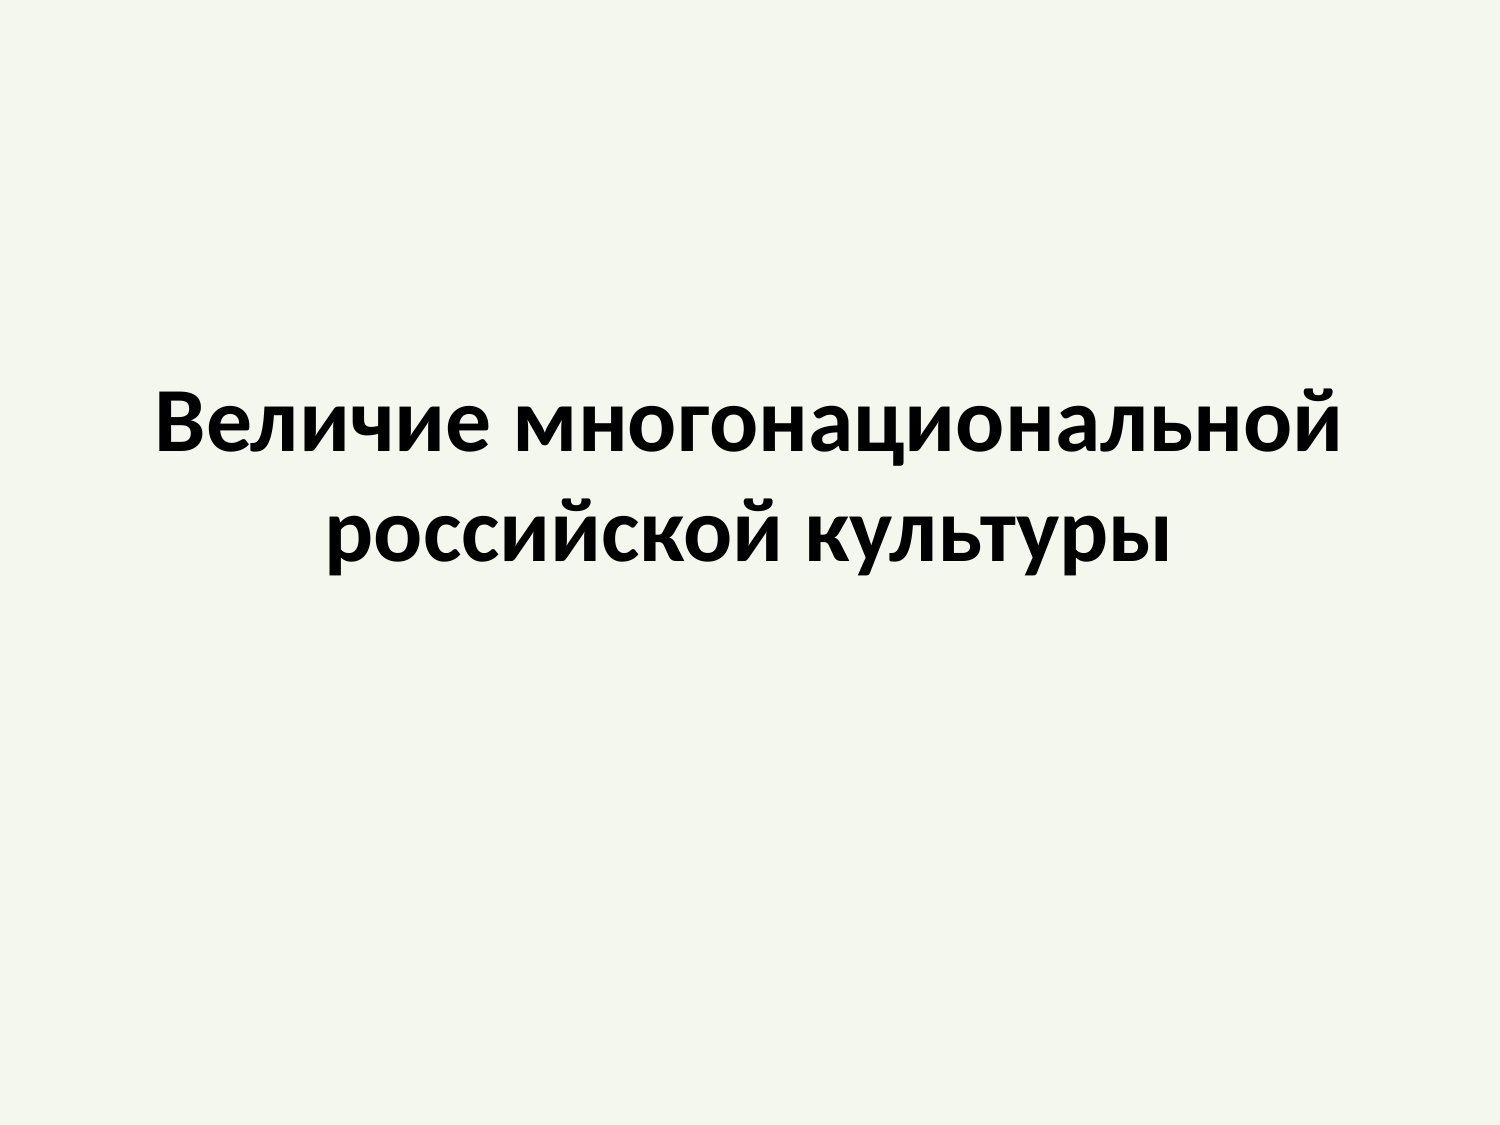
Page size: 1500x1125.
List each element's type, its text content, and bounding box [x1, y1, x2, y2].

title Величие многонациональной российской культуры [112, 349, 1388, 591]
